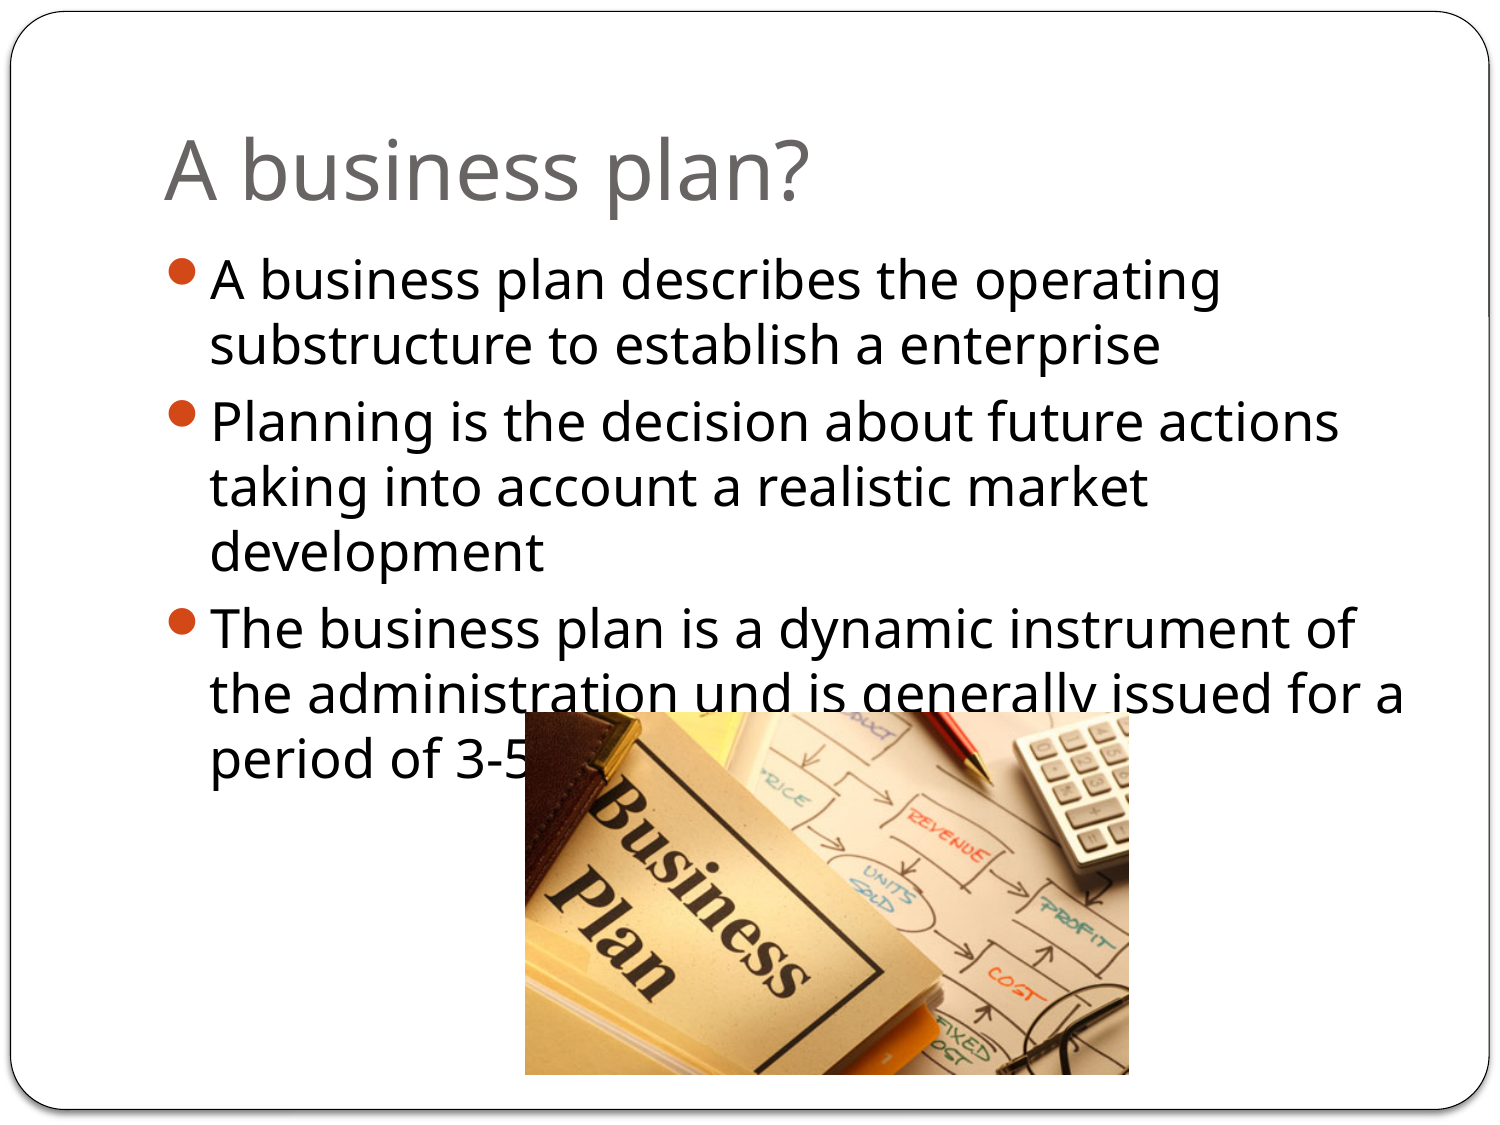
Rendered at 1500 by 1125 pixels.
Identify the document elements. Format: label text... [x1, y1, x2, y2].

title A business plan? [150, 45, 1425, 233]
picture [524, 712, 1129, 1075]
list A business plan describes the operating substructure to establish a enterprise Planning is the decision about future actions taking into account a realistic market development The business plan is a dynamic instrument of the administration und is generally issued for a period of 3-5 years. [150, 237, 1425, 988]
